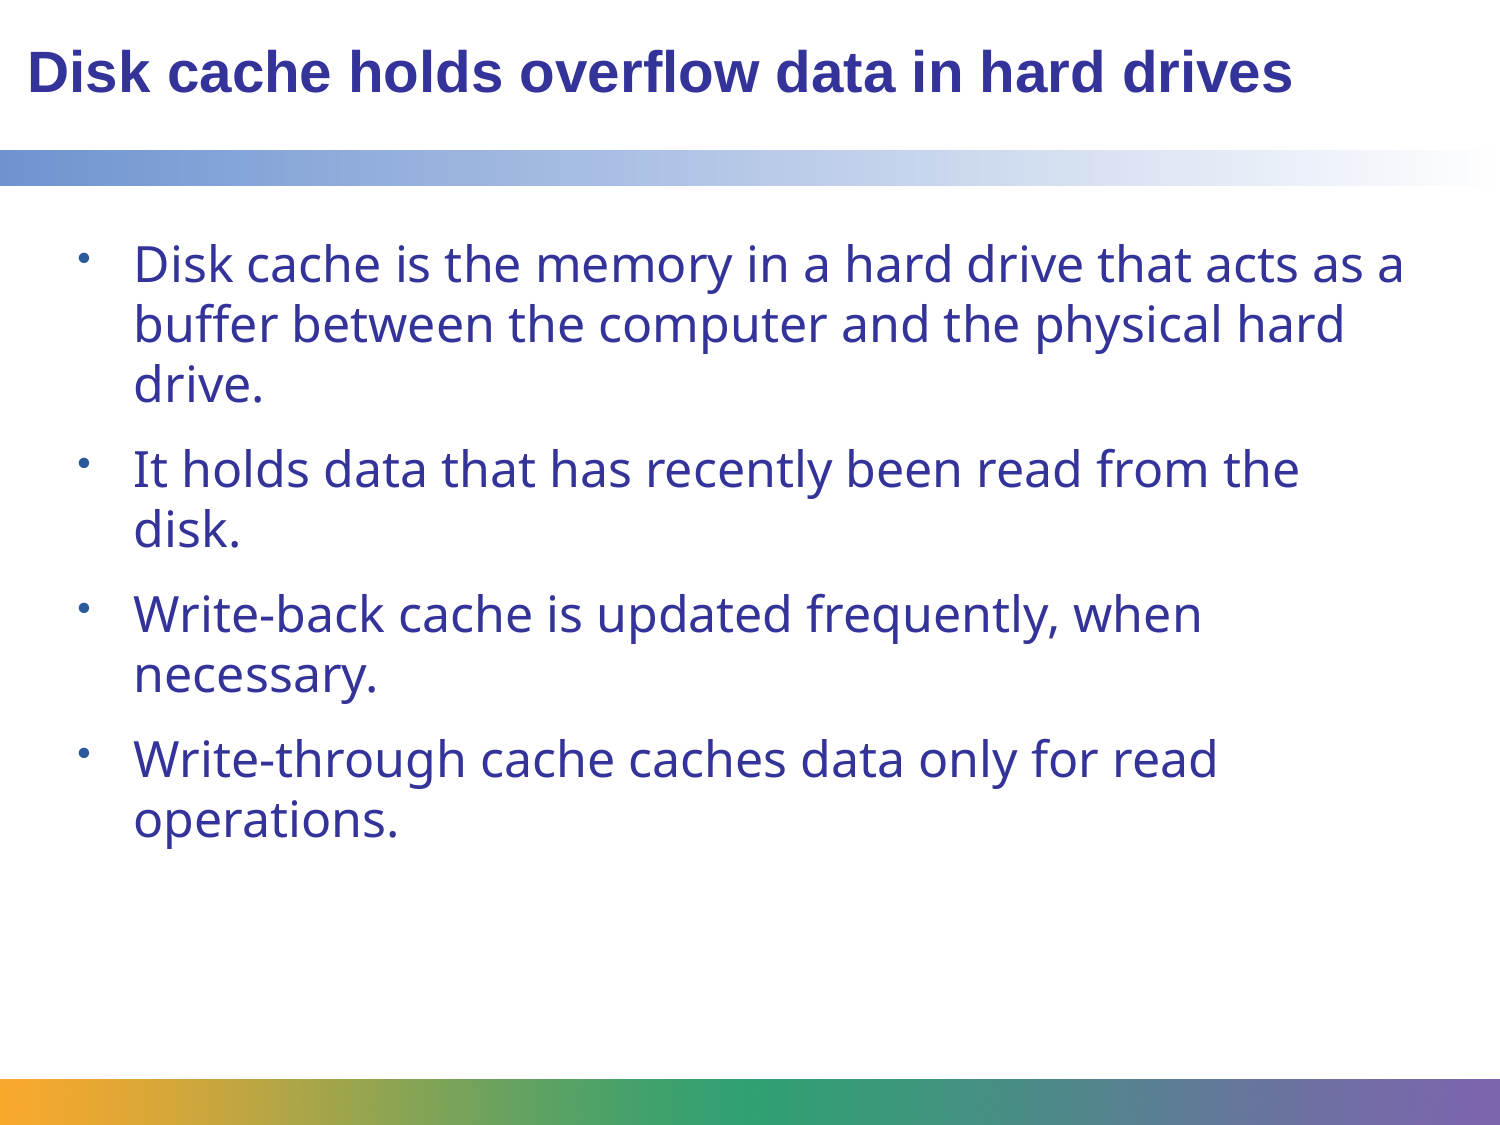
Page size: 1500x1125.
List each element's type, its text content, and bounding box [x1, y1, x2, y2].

list Disk cache is the memory in a hard drive that acts as a buffer between the computer and the physical hard drive. It holds data that has recently been read from the disk. Write-back cache is updated frequently, when necessary. Write-through cache caches data only for read operations. [62, 224, 1438, 1013]
picture [0, 1079, 1500, 1125]
title Disk cache holds overflow data in hard drives [12, 0, 1442, 138]
